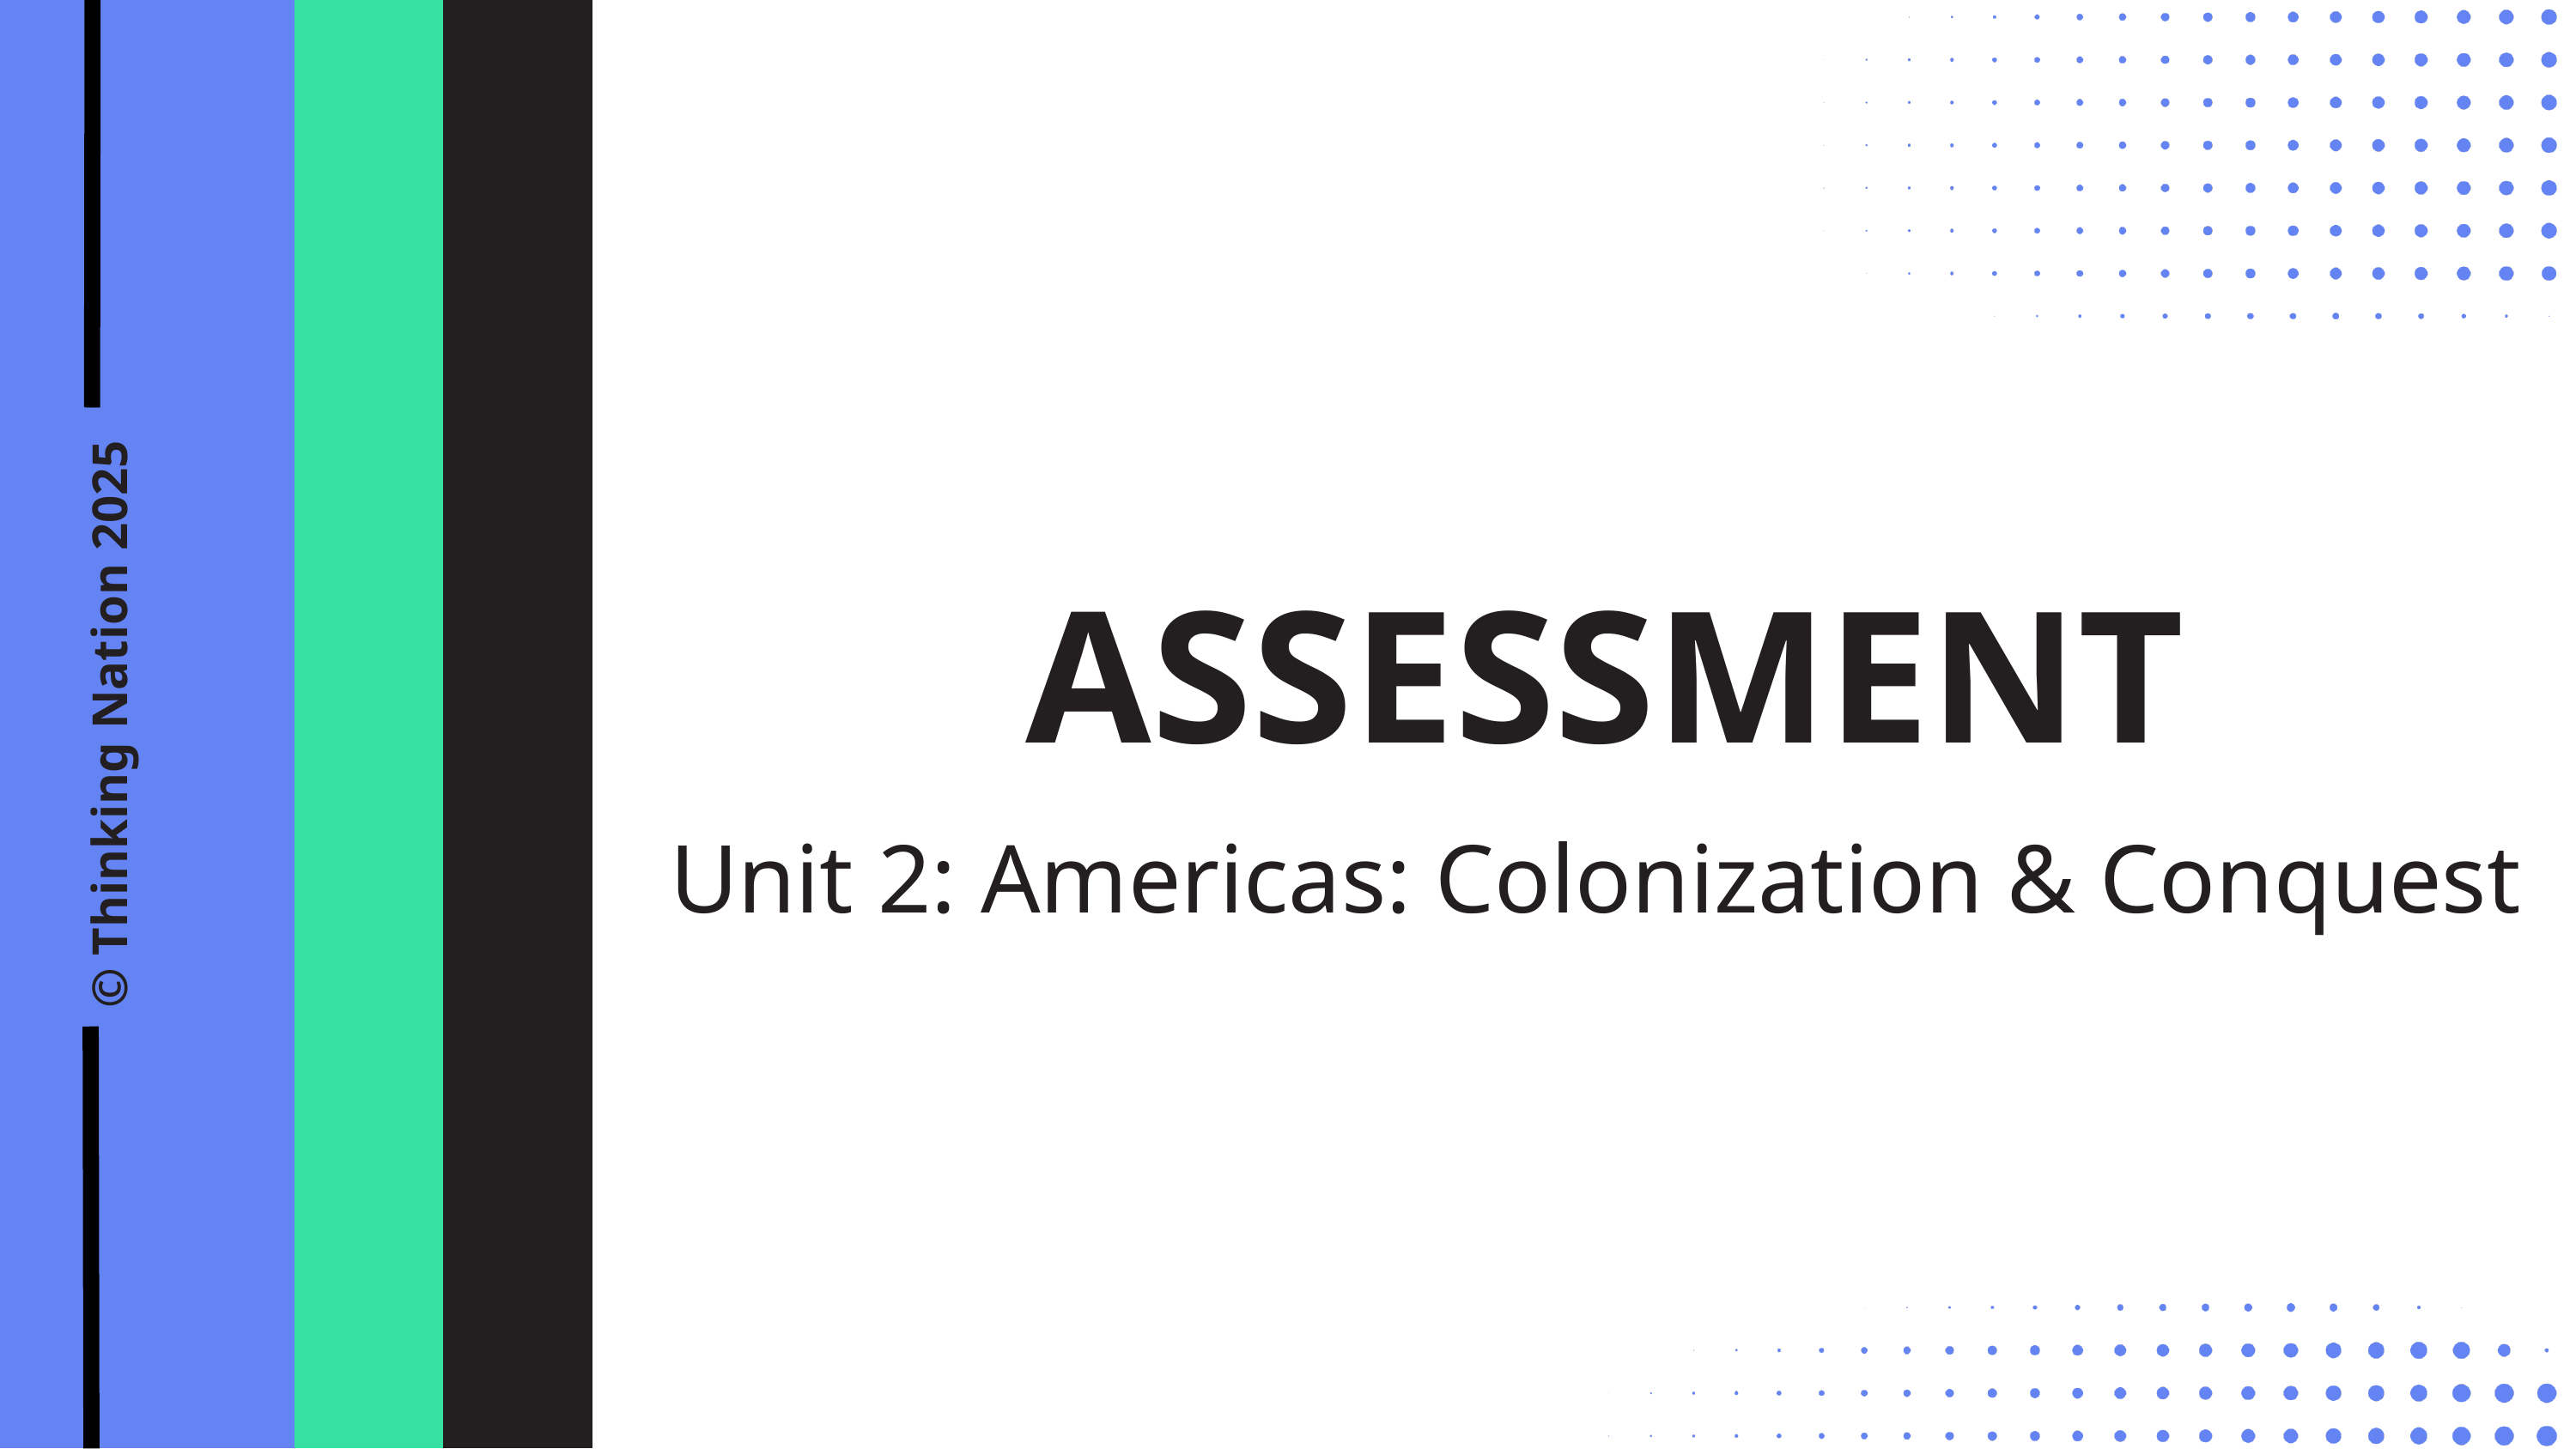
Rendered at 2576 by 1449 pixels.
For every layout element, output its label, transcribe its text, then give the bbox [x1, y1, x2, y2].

text_box Unit 2: Americas: Colonization & Conquest [643, 774, 2546, 932]
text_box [0, 0, 593, 1449]
text_box [1781, 0, 2576, 319]
text_box [1565, 1303, 2576, 1449]
text_box ASSESSMENT [613, 560, 2576, 779]
